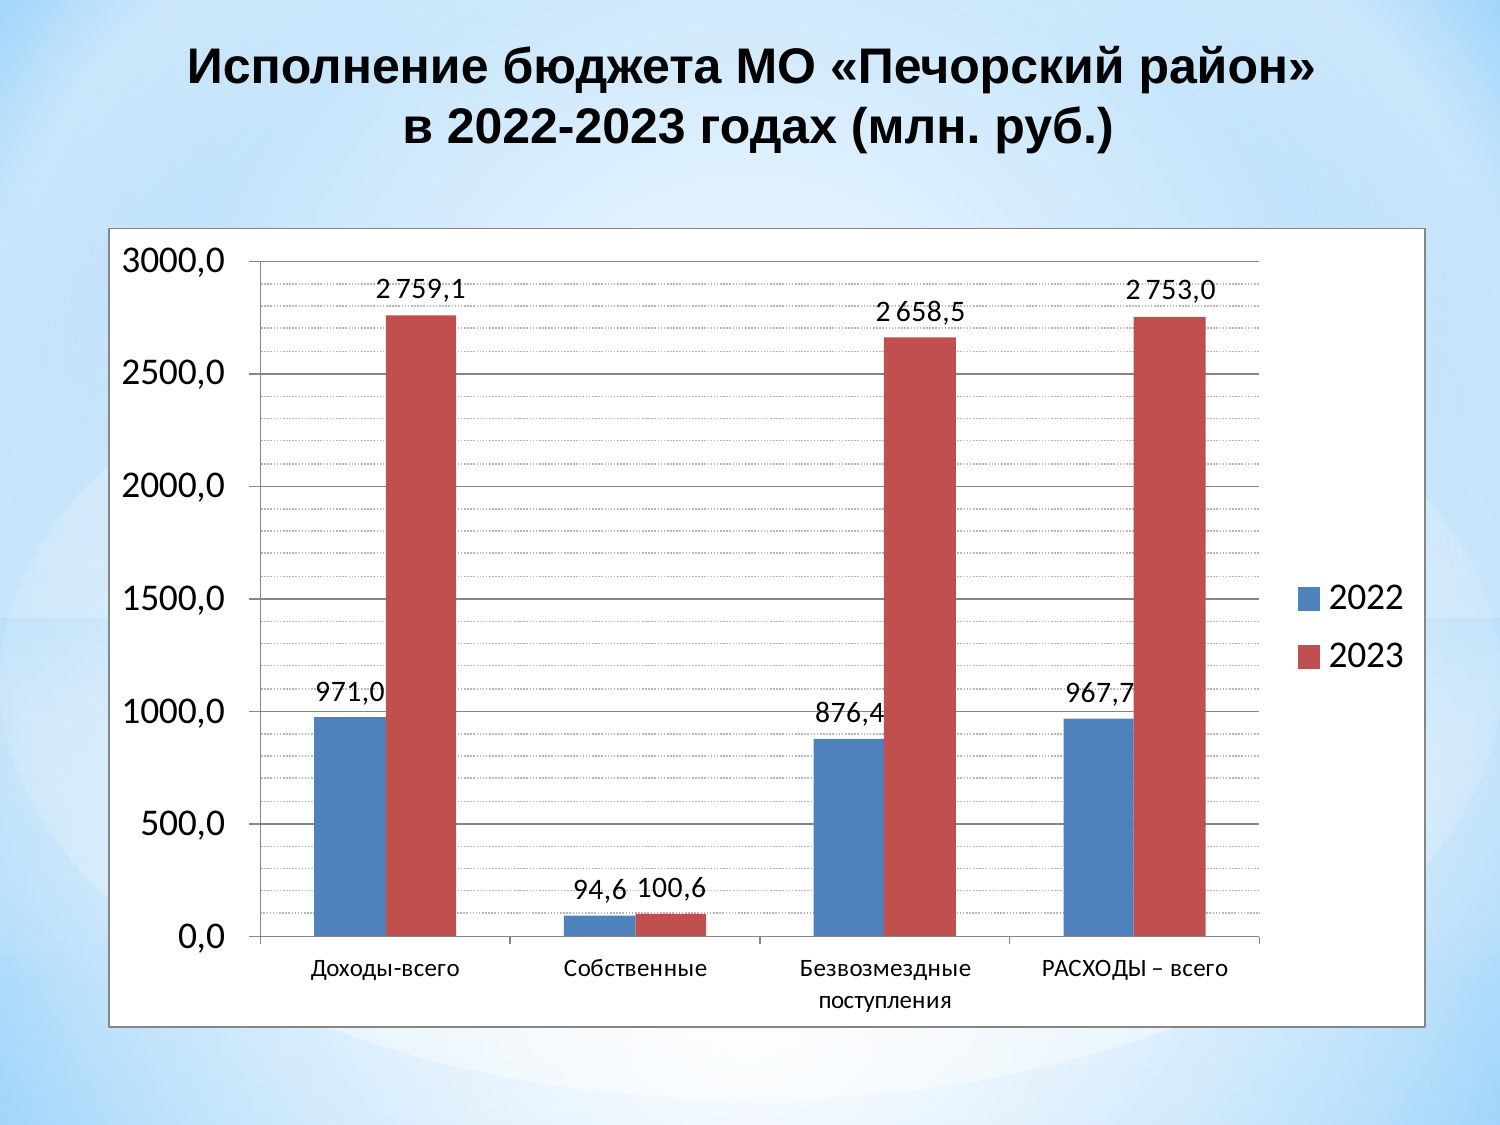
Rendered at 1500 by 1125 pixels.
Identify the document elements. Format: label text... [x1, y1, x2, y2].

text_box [100, 219, 1433, 1035]
text_box Исполнение бюджета МО «Печорский район» в 2022-2023 годах (млн. руб.) [76, 0, 1427, 188]
